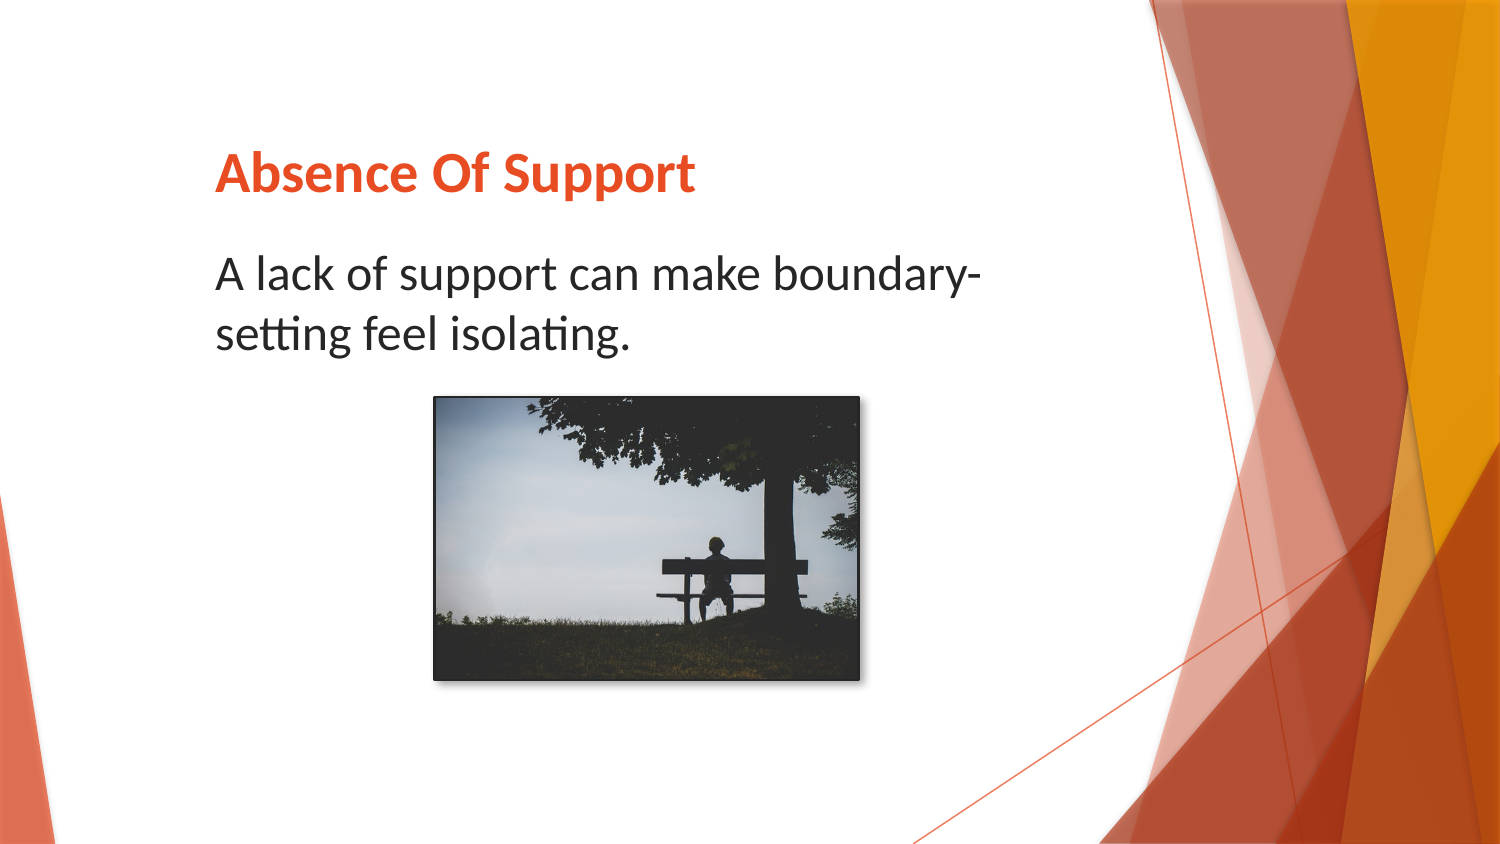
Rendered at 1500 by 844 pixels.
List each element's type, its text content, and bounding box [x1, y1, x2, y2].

picture [435, 397, 858, 680]
list A lack of support can make boundary-setting feel isolating. [200, 232, 1093, 375]
title Absence Of Support [200, 126, 1258, 226]
